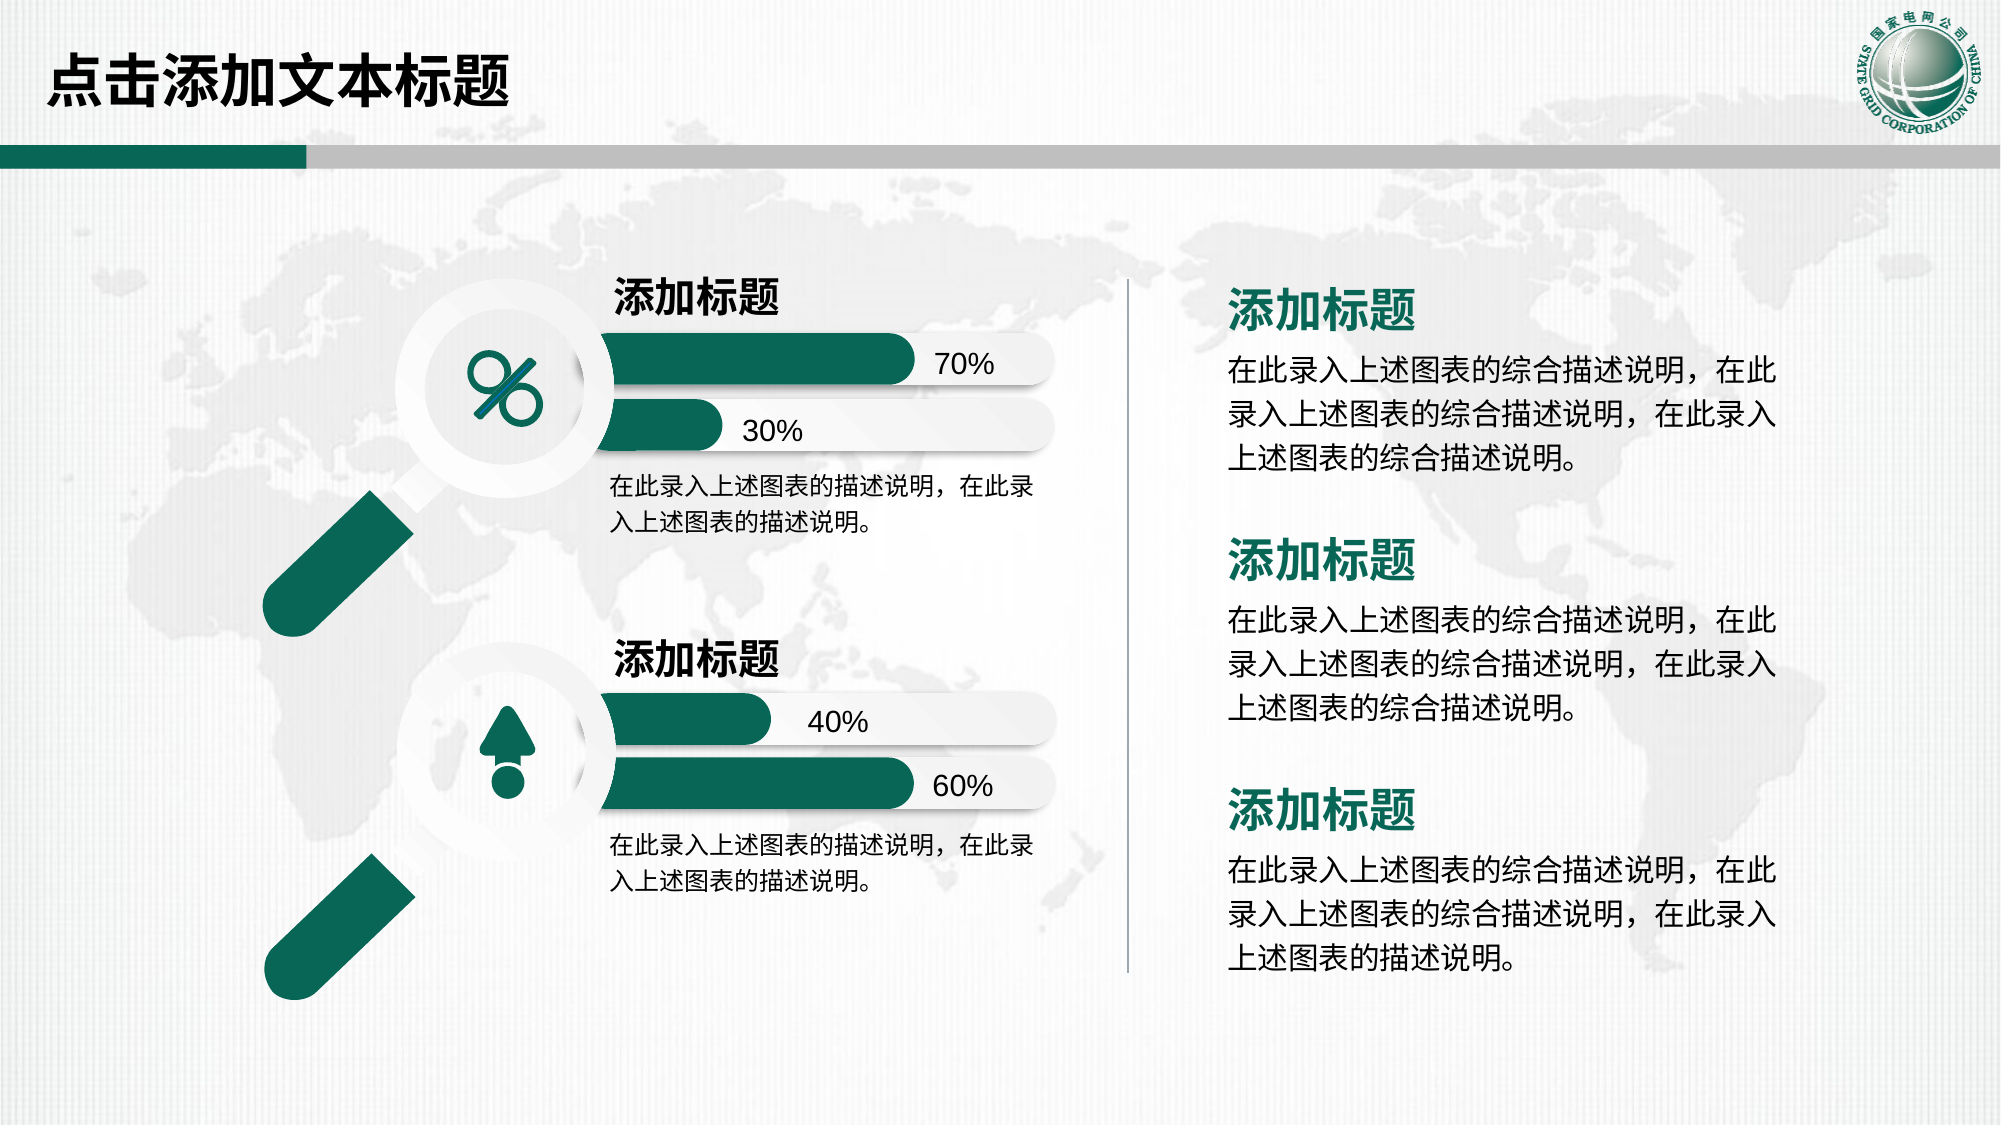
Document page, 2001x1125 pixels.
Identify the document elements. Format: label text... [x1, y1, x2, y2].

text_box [614, 396, 1055, 457]
text_box 添加标题 [598, 263, 796, 329]
text_box 在此录入上述图表的综合描述说明，在此录入上述图表的综合描述说明，在此录入上述图表的描述说明。 [1212, 836, 1807, 983]
picture [0, 169, 2001, 1125]
text_box 在此录入上述图表的综合描述说明，在此录入上述图表的综合描述说明，在此录入上述图表的综合描述说明。 [1212, 586, 1807, 733]
text_box 点击添加文本标题 [0, 37, 692, 122]
text_box 添加标题 [1212, 522, 1433, 586]
text_box 在此录入上述图表的描述说明，在此录入上述图表的描述说明。 [616, 816, 1057, 904]
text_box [614, 329, 1055, 389]
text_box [261, 642, 616, 1003]
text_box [616, 751, 1056, 811]
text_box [259, 279, 614, 640]
text_box 添加标题 [1212, 772, 1433, 836]
text_box 在此录入上述图表的描述说明，在此录入上述图表的描述说明。 [614, 457, 1057, 544]
picture [0, 0, 2001, 145]
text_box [616, 686, 1057, 747]
text_box 在此录入上述图表的综合描述说明，在此录入上述图表的综合描述说明，在此录入上述图表的综合描述说明。 [1212, 336, 1807, 484]
text_box 添加标题 [1212, 272, 1433, 336]
text_box 添加标题 [598, 625, 796, 686]
